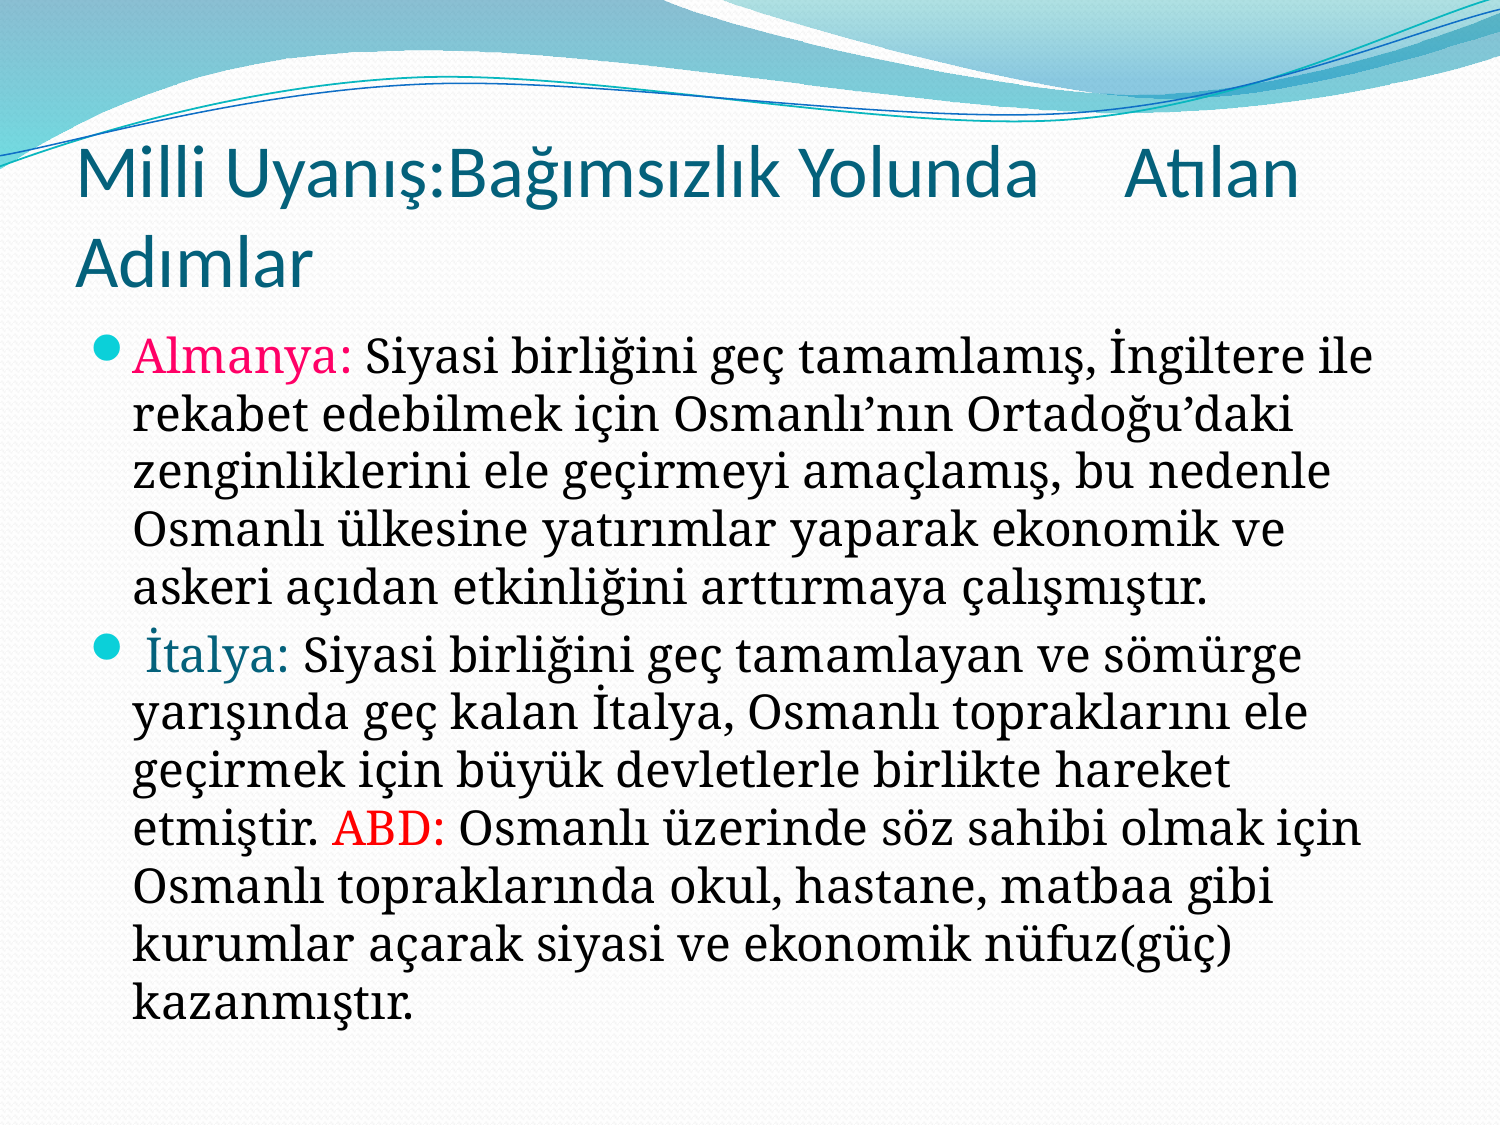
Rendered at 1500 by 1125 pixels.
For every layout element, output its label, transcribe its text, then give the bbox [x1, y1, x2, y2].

title Milli Uyanış:Bağımsızlık Yolunda Atılan Adımlar [75, 115, 1425, 303]
list Almanya: Siyasi birliğini geç tamamlamış, İngiltere ile rekabet edebilmek için Osmanlı’nın Ortadoğu’daki zenginliklerini ele geçirmeyi amaçlamış, bu nedenle Osmanlı ülkesine yatırımlar yaparak ekonomik ve askeri açıdan etkinliğini arttırmaya çalışmıştır. İtalya: Siyasi birliğini geç tamamlayan ve sömürge yarışında geç kalan İtalya, Osmanlı topraklarını ele geçirmek için büyük devletlerle birlikte hareket etmiştir. ABD: Osmanlı üzerinde söz sahibi olmak için Osmanlı topraklarında okul, hastane, matbaa gibi kurumlar açarak siyasi ve ekonomik nüfuz(güç) kazanmıştır. [75, 317, 1425, 1038]
